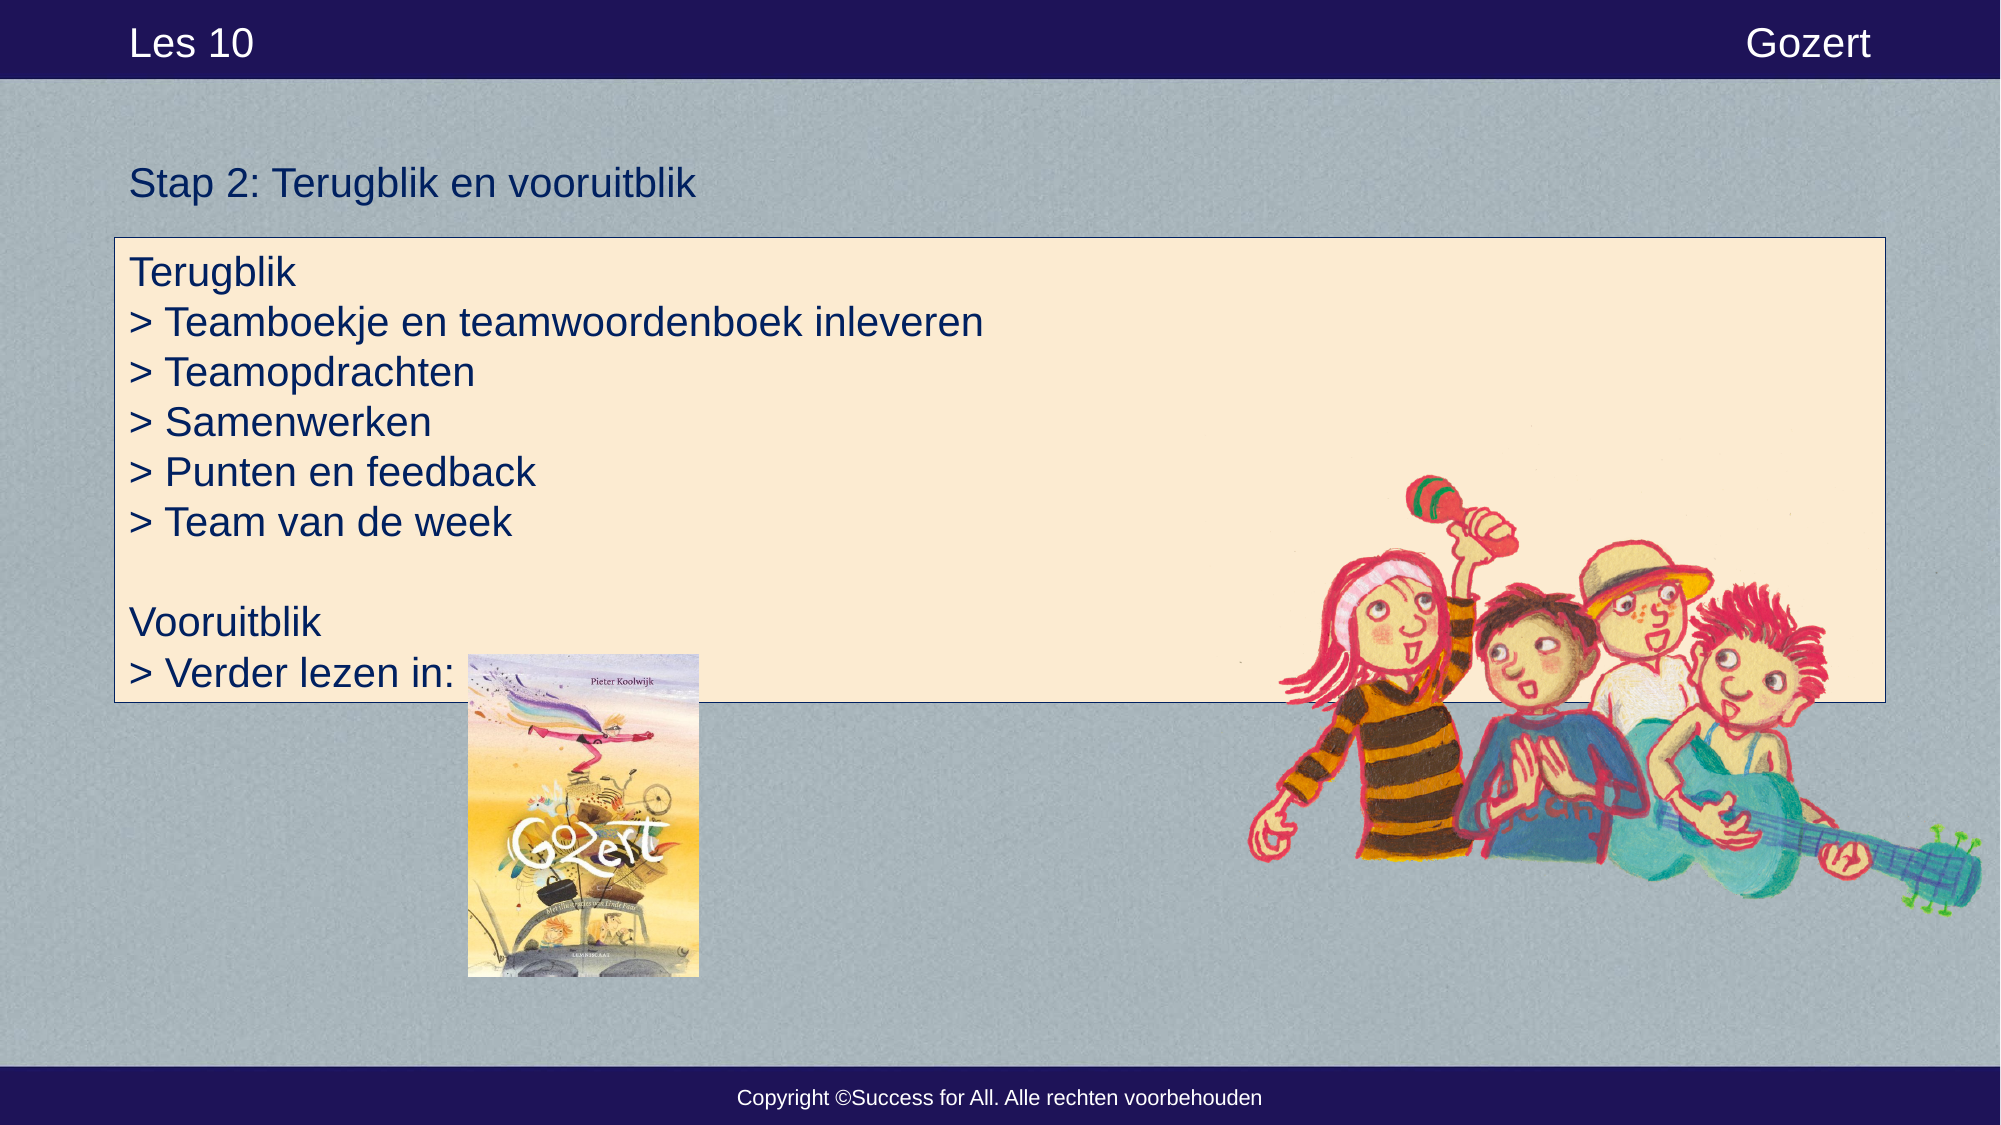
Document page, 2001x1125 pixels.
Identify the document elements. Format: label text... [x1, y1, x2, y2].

text_box Terugblik > Teamboekje en teamwoordenboek inleveren > Teamopdrachten > Samenwerken > Punten en feedback > Team van de week Vooruitblik > Verder lezen in: [114, 237, 1886, 703]
picture [0, 0, 2001, 1125]
text_box Copyright ©Success for All. Alle rechten voorbehouden [0, 1076, 2000, 1125]
text_box Gozert [999, 8, 1886, 73]
text_box Les 10 [114, 8, 354, 73]
text_box Stap 2: Terugblik en vooruitblik [113, 148, 1635, 214]
